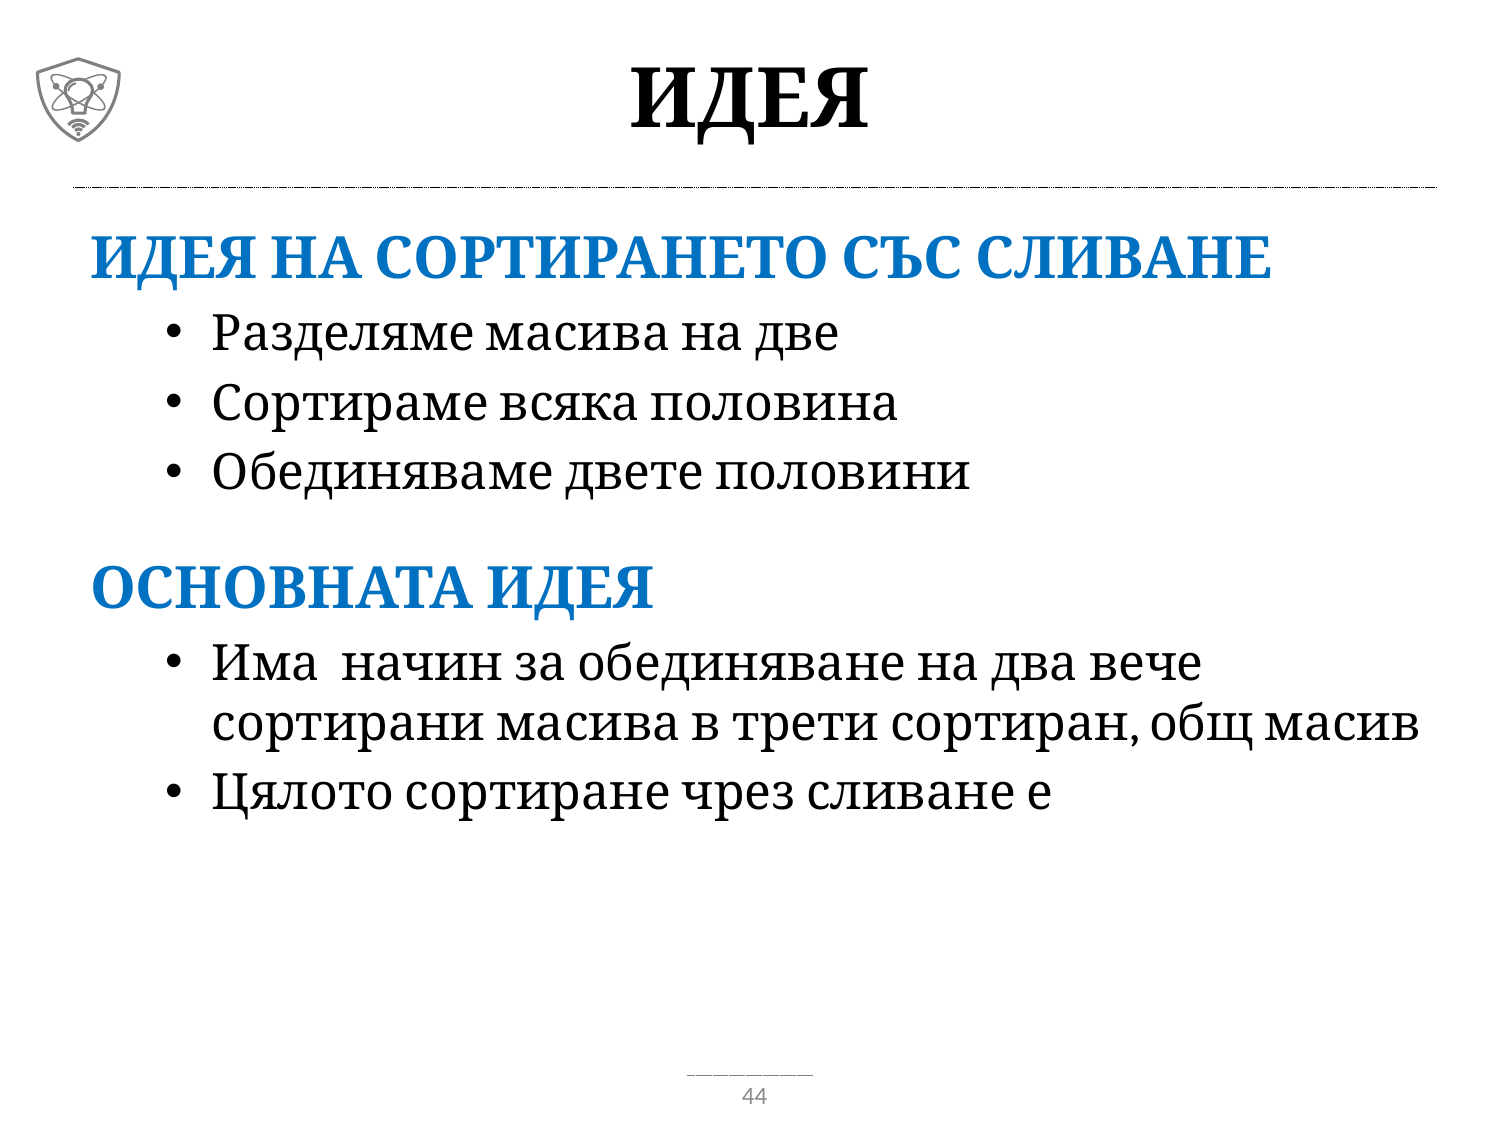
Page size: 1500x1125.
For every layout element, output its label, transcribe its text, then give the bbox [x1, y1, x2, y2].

slide_number 44 [579, 1065, 930, 1125]
title Идея [0, 0, 1500, 188]
